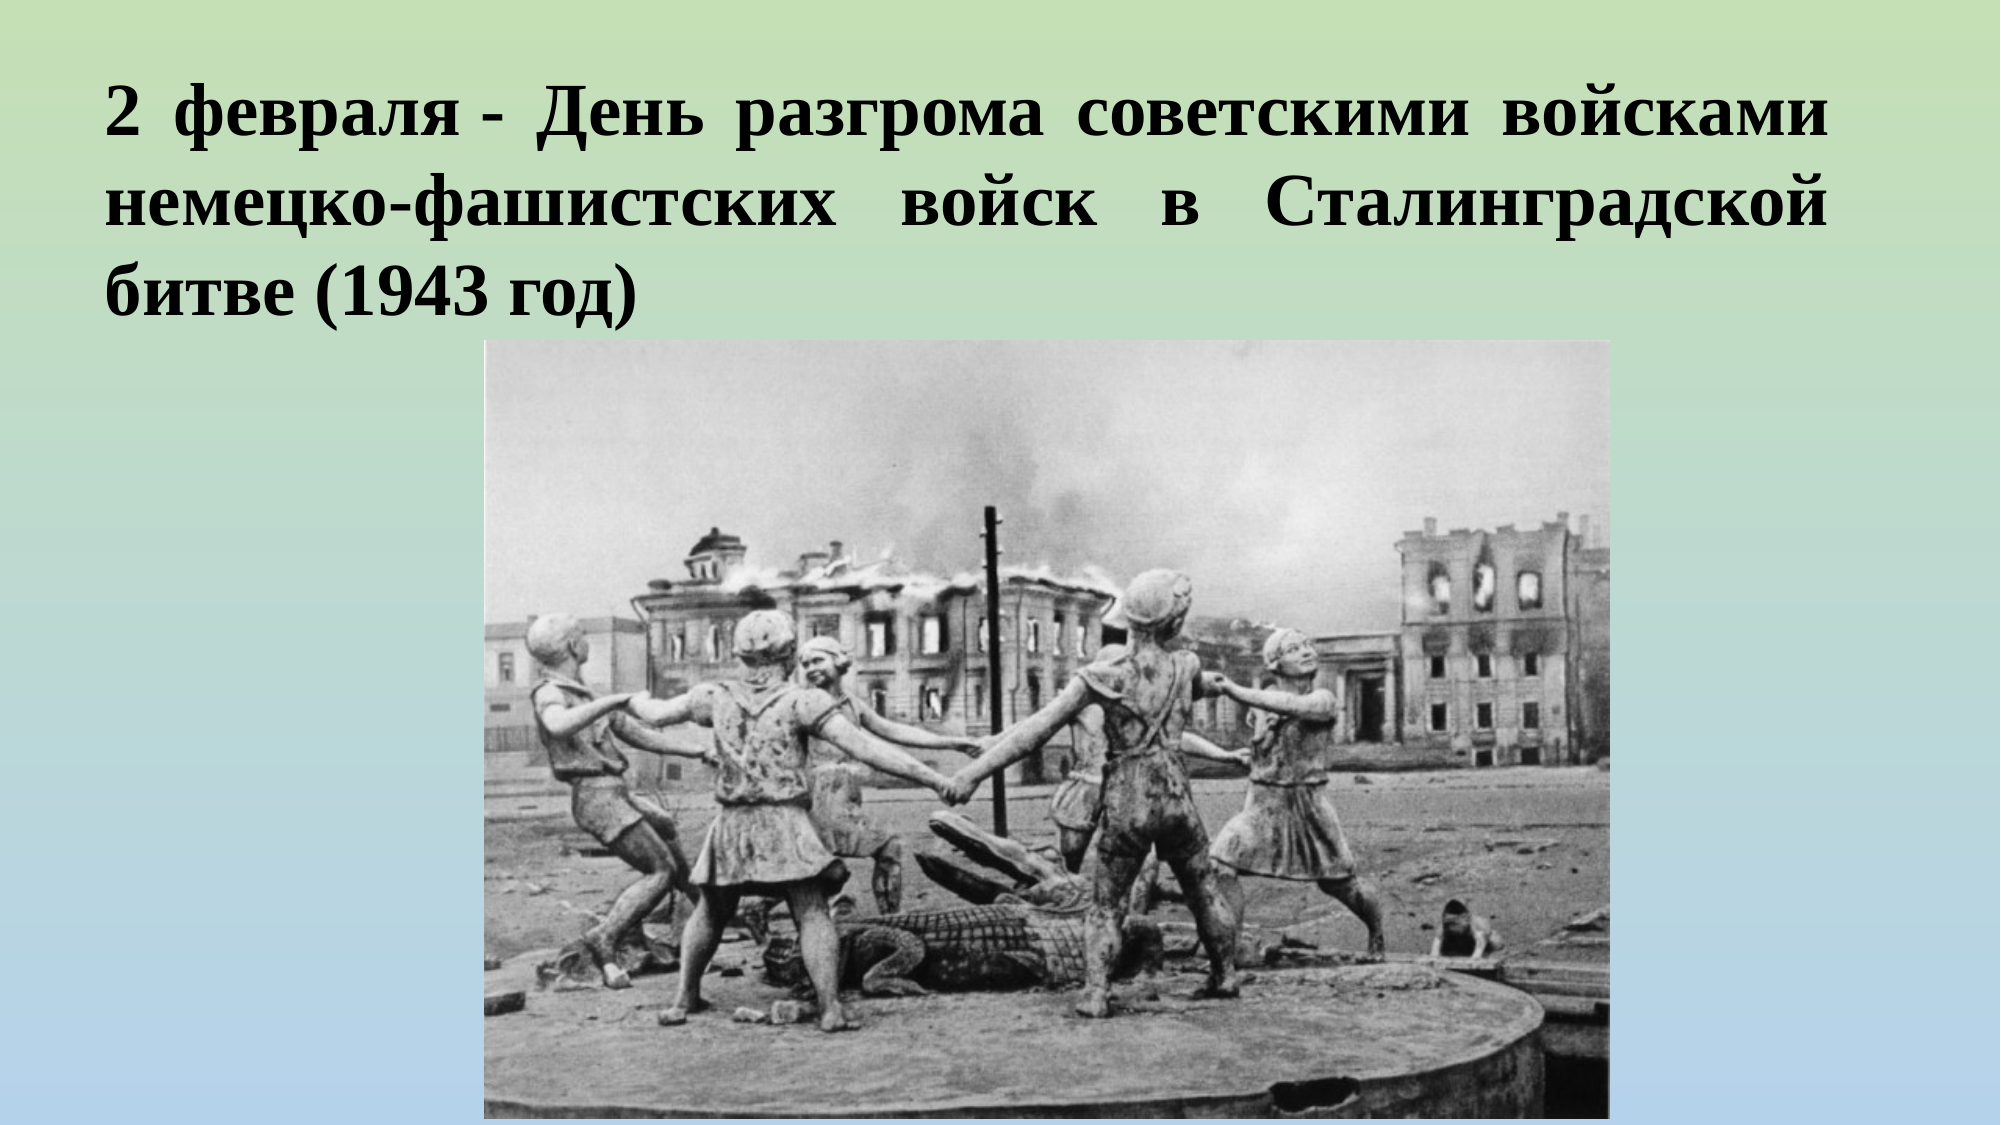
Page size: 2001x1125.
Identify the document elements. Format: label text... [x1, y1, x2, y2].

text_box 2 февраля - День разгрома советскими войсками немецко-фашистских войск в Сталинградской битве (1943 год) [89, 52, 1845, 338]
picture [483, 340, 1610, 1119]
